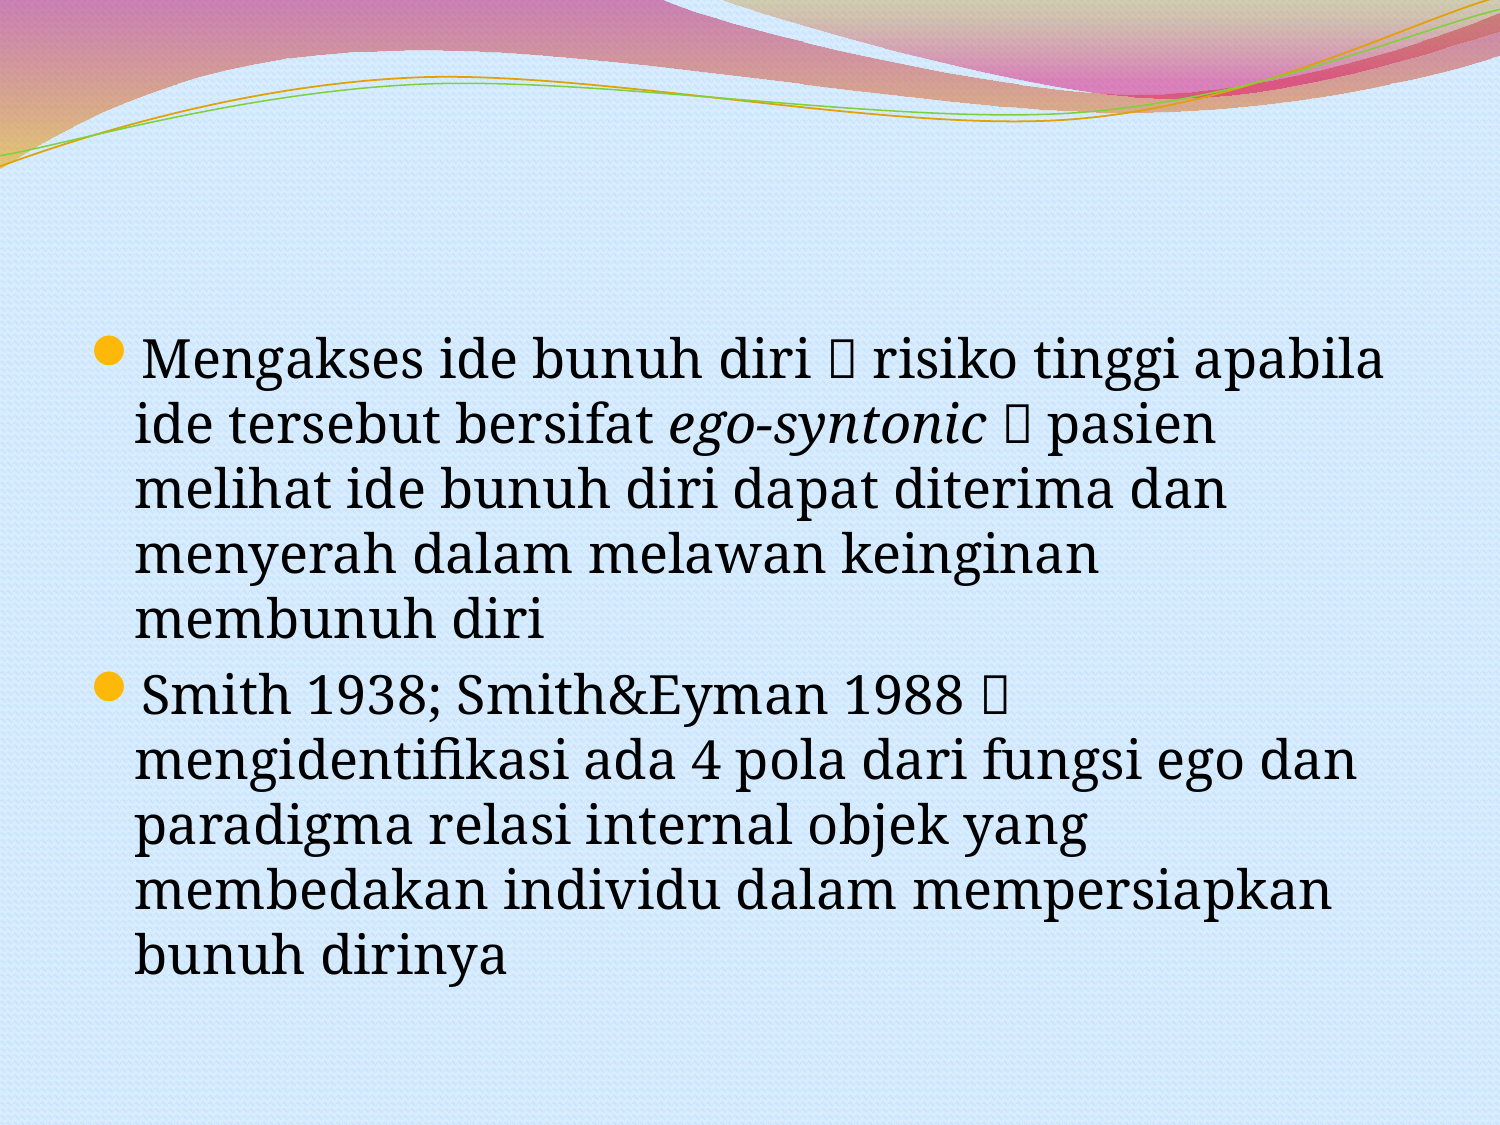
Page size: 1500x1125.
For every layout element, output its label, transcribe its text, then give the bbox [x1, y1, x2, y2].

list Mengakses ide bunuh diri  risiko tinggi apabila ide tersebut bersifat ego-syntonic  pasien melihat ide bunuh diri dapat diterima dan menyerah dalam melawan keinginan membunuh diri Smith 1938; Smith&Eyman 1988  mengidentifikasi ada 4 pola dari fungsi ego dan paradigma relasi internal objek yang membedakan individu dalam mempersiapkan bunuh dirinya [75, 317, 1425, 1038]
title [75, 115, 1425, 303]
